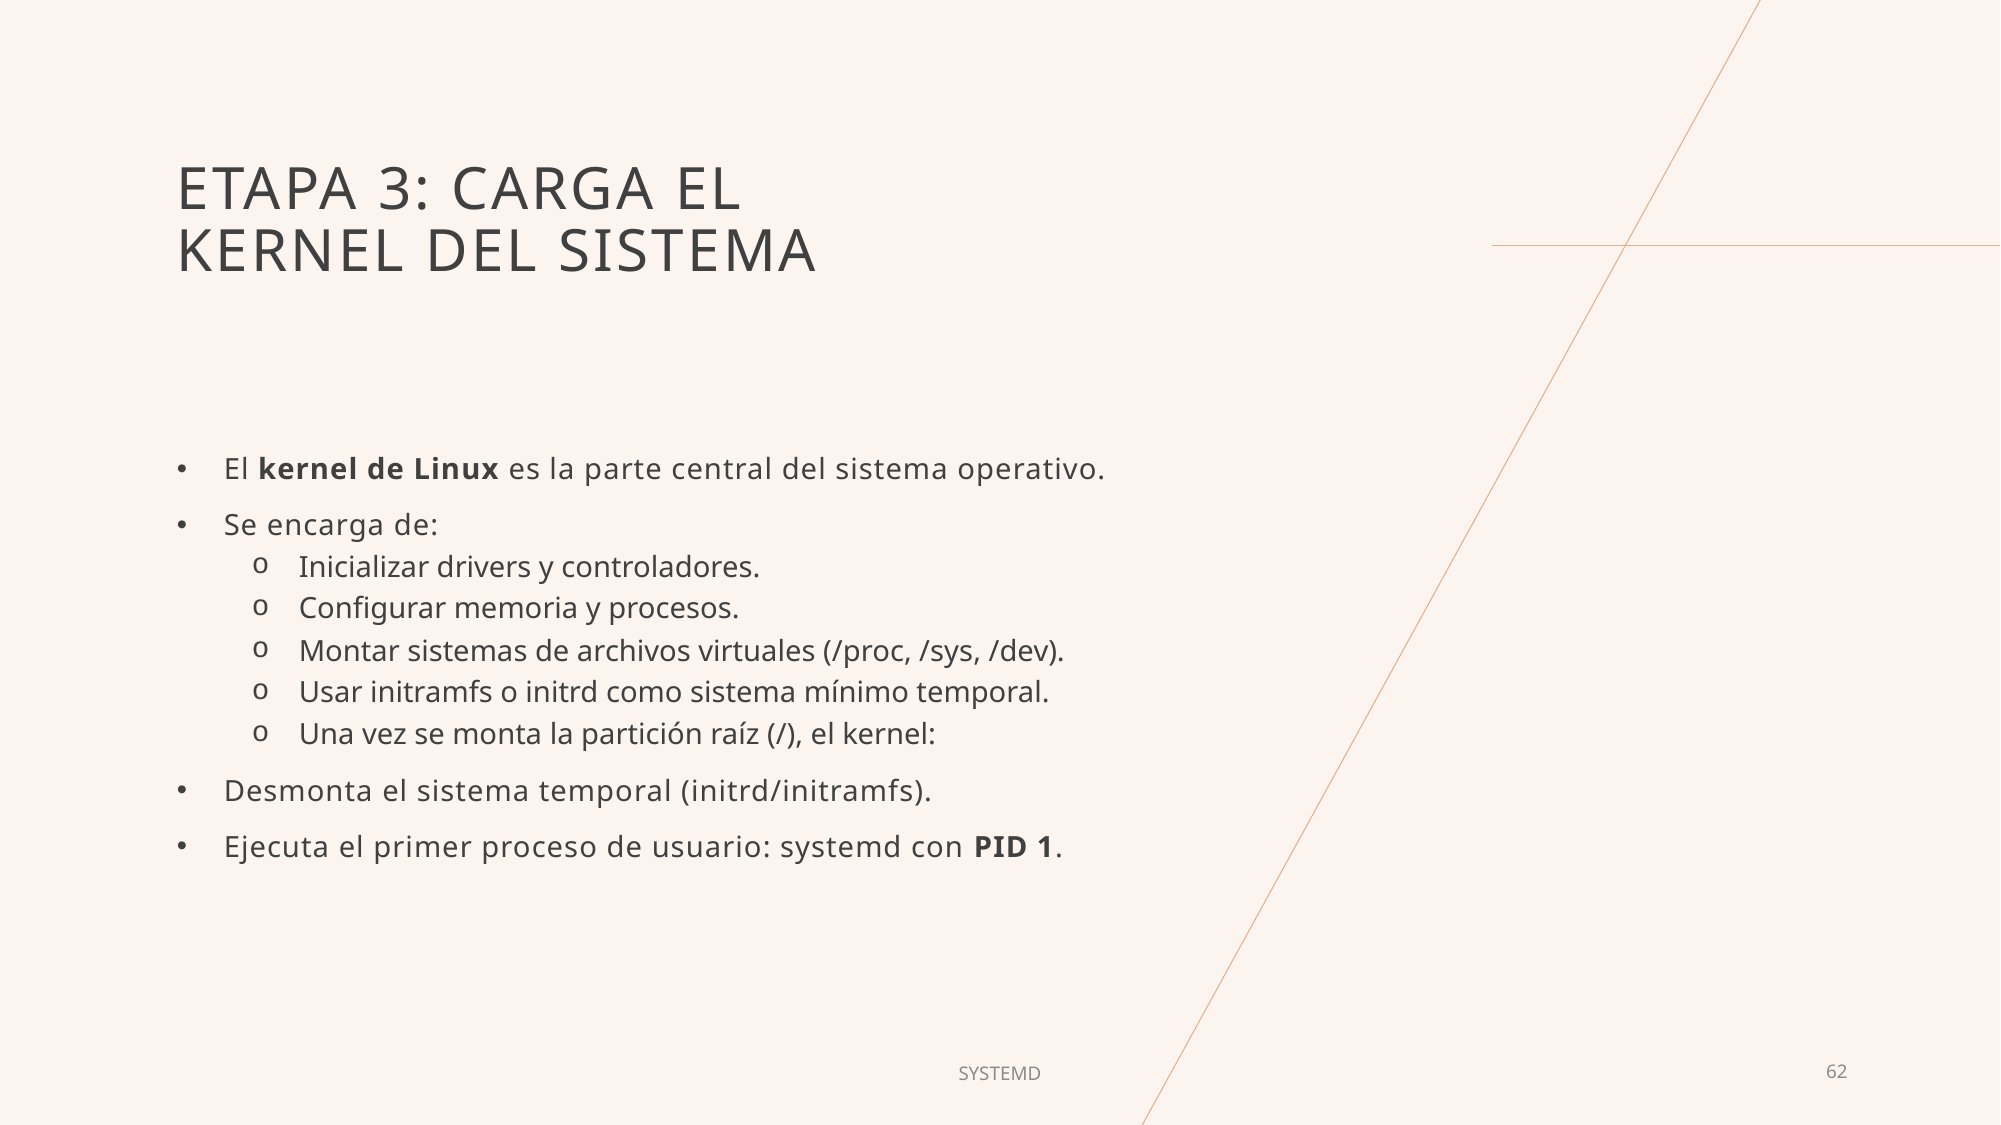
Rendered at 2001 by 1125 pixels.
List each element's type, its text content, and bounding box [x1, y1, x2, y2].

slide_number 62 [1412, 1042, 1863, 1103]
list El kernel de Linux es la parte central del sistema operativo. Se encarga de: Inicializar drivers y controladores. Configurar memoria y procesos. Montar sistemas de archivos virtuales (/proc, /sys, /dev). Usar initramfs o initrd como sistema mínimo temporal. Una vez se monta la partición raíz (/), el kernel: Desmonta el sistema temporal (initrd/initramfs). Ejecuta el primer proceso de usuario: systemd con PID 1. [161, 442, 1216, 946]
footer SYSTEMD [857, 1042, 1143, 1103]
title Etapa 3: carga el kernel del sistema [161, 130, 1001, 293]
